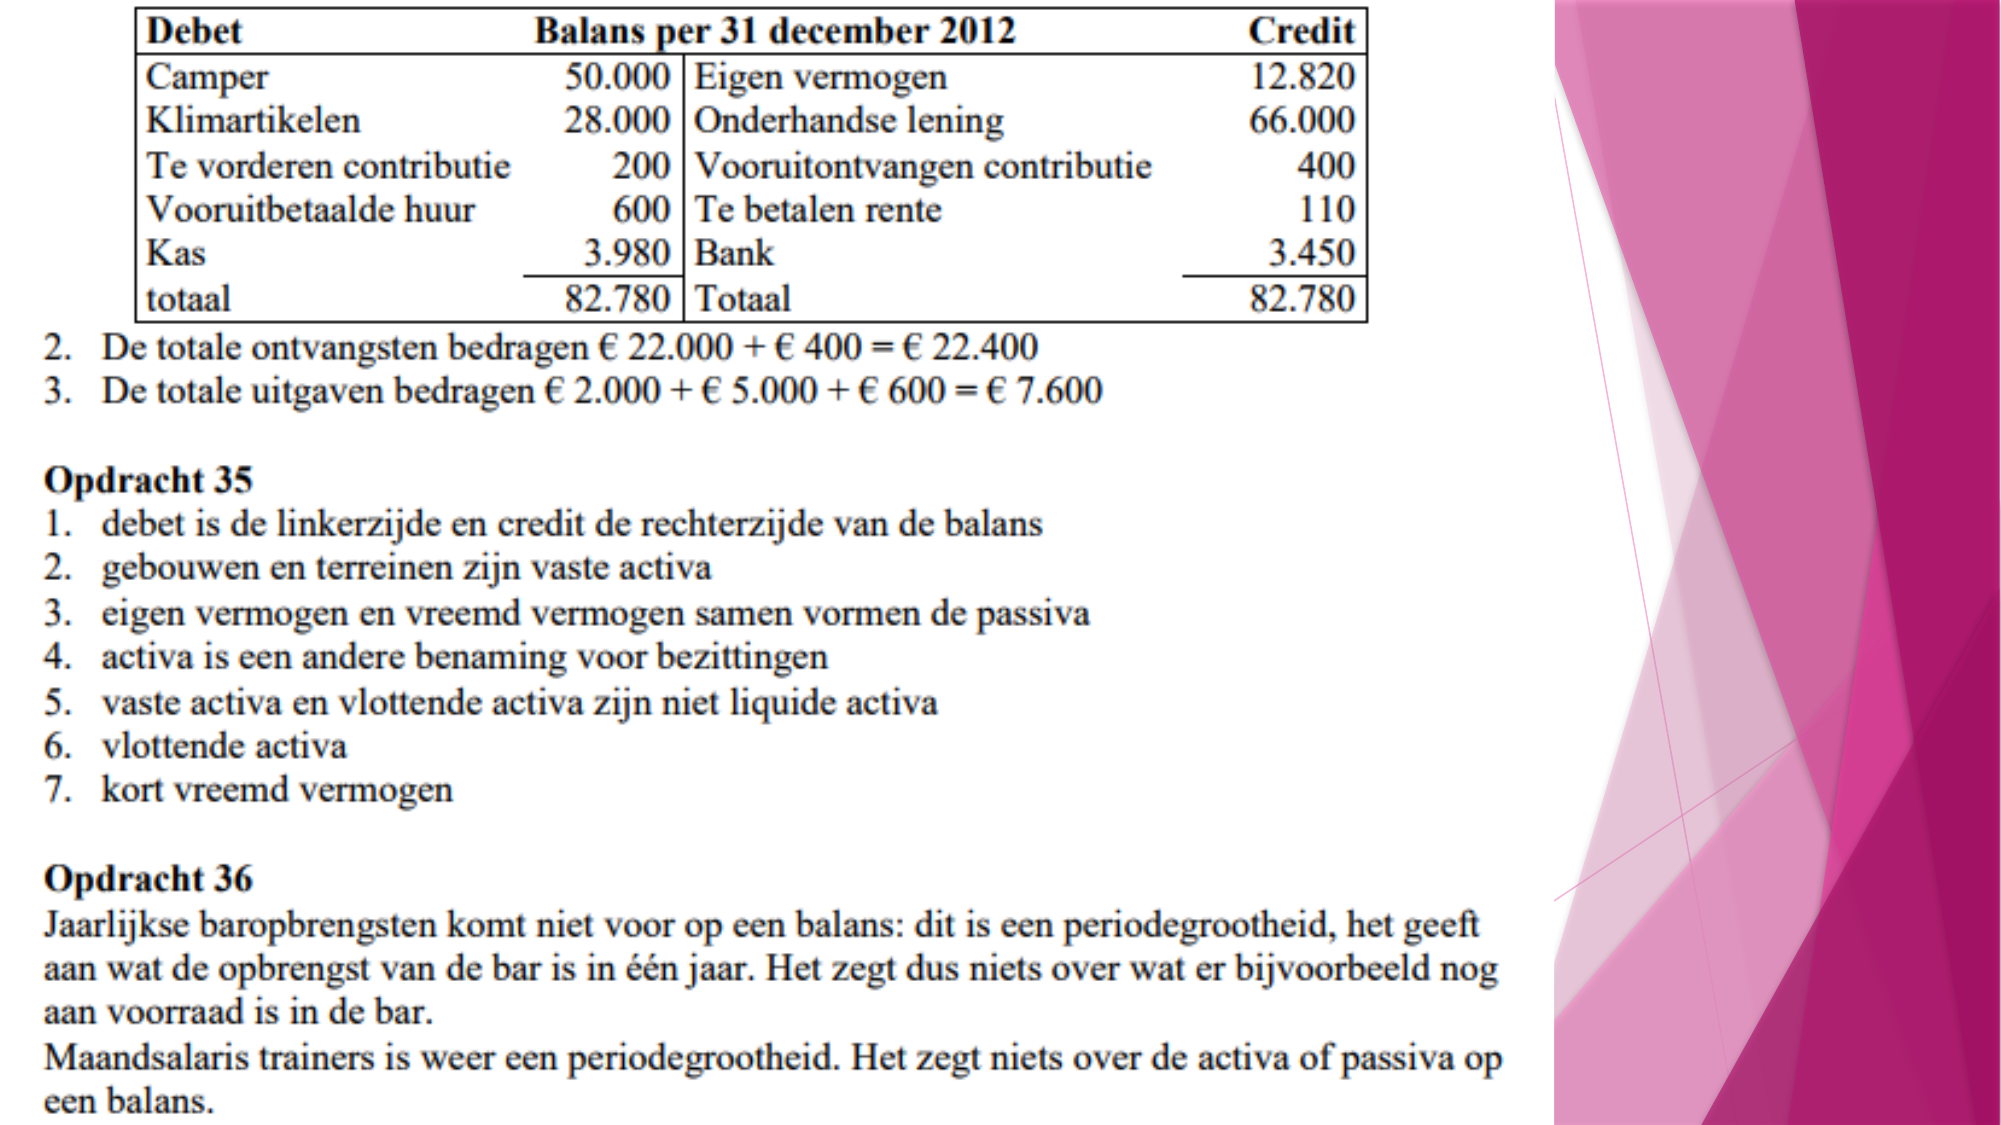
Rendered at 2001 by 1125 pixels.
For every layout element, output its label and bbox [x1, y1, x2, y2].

picture [0, 0, 1555, 1125]
